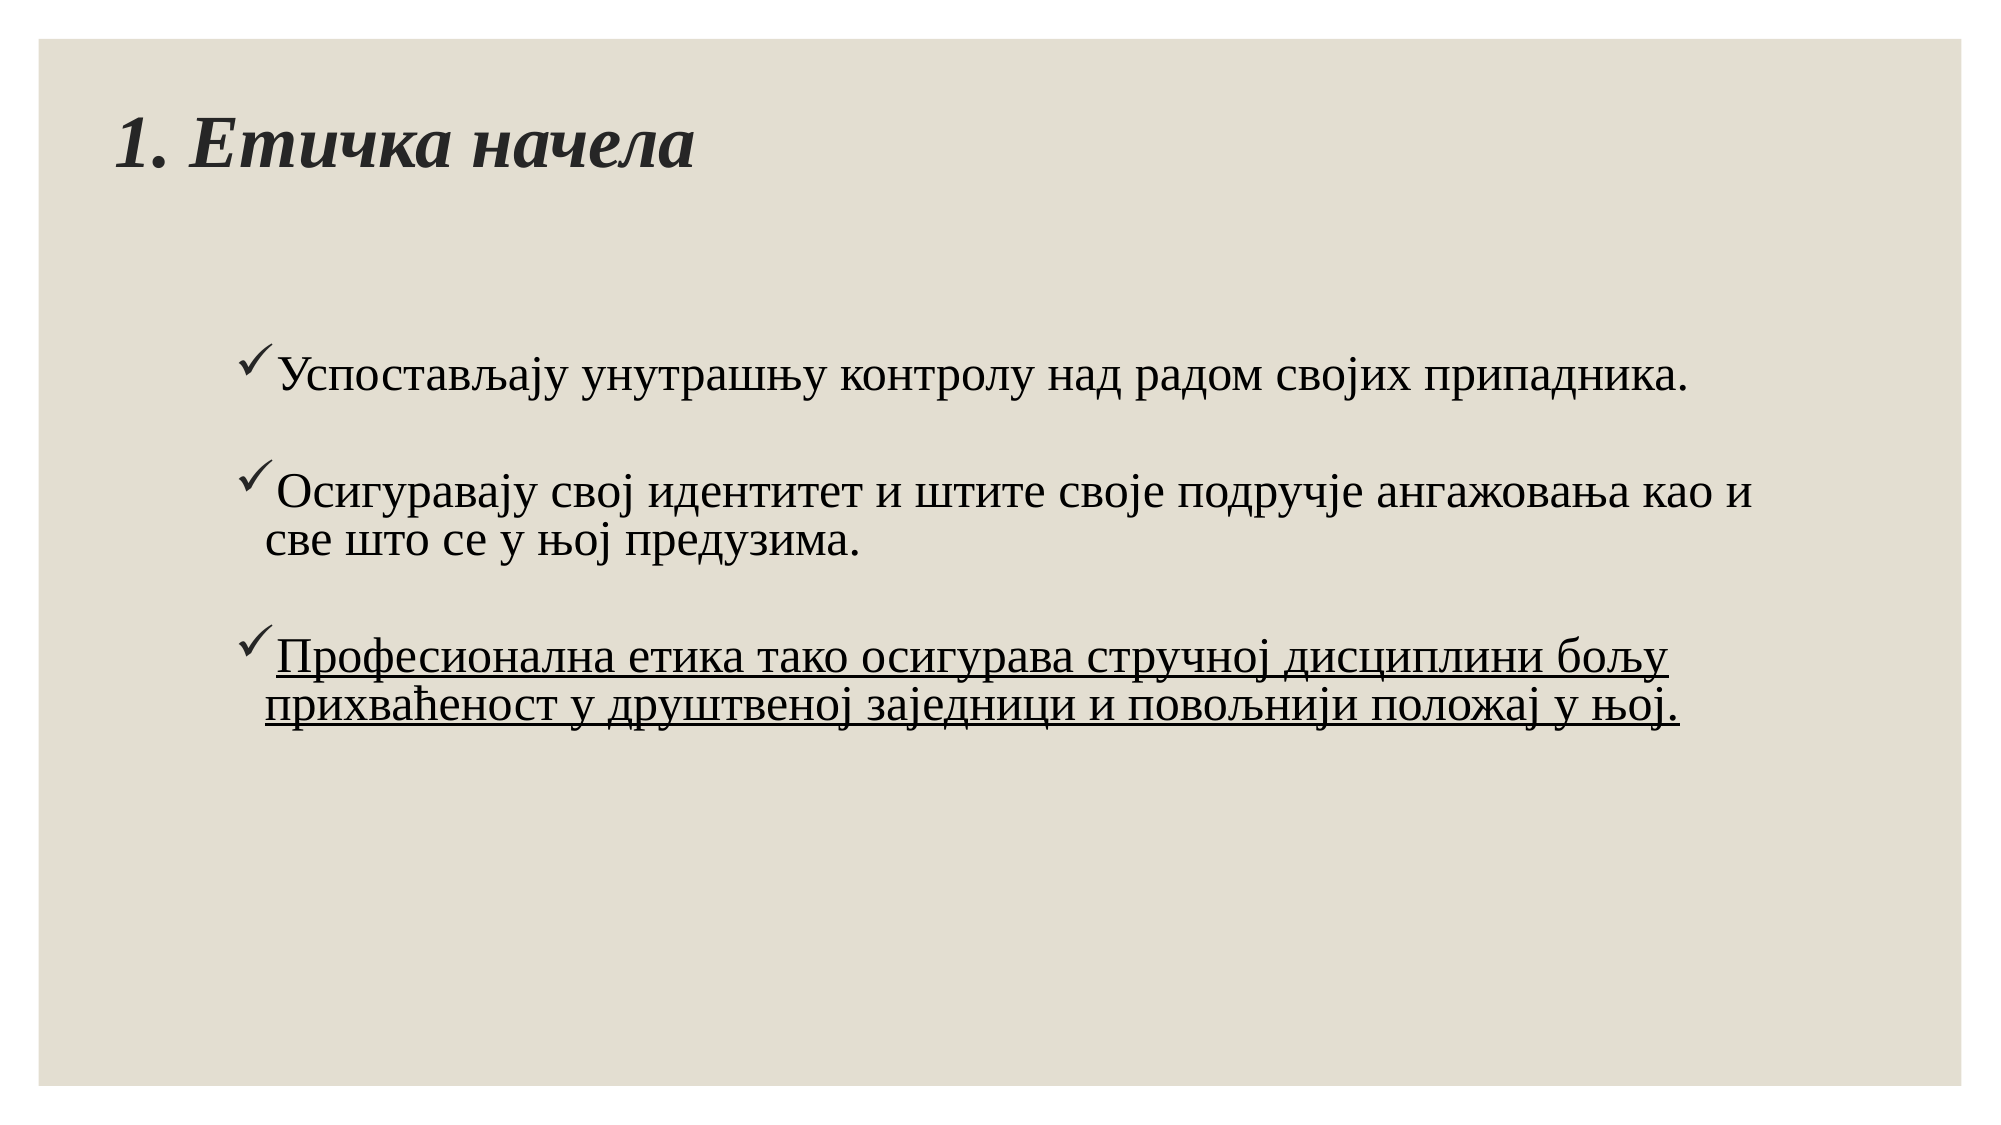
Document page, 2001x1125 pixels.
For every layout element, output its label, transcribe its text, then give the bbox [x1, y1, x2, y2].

title 1. Етичка начела [99, 50, 1900, 238]
list Успостављају унутрашњу контролу над радом својих припадника. Осигуравају свој идентитет и штите своје подручје ангажовања као и све што се у њој предузима. Професионална етика тако осигурава стручној дисциплини бољу прихваћеност у друштвеној заједници и повољнији положај у њој. [174, 345, 1825, 990]
